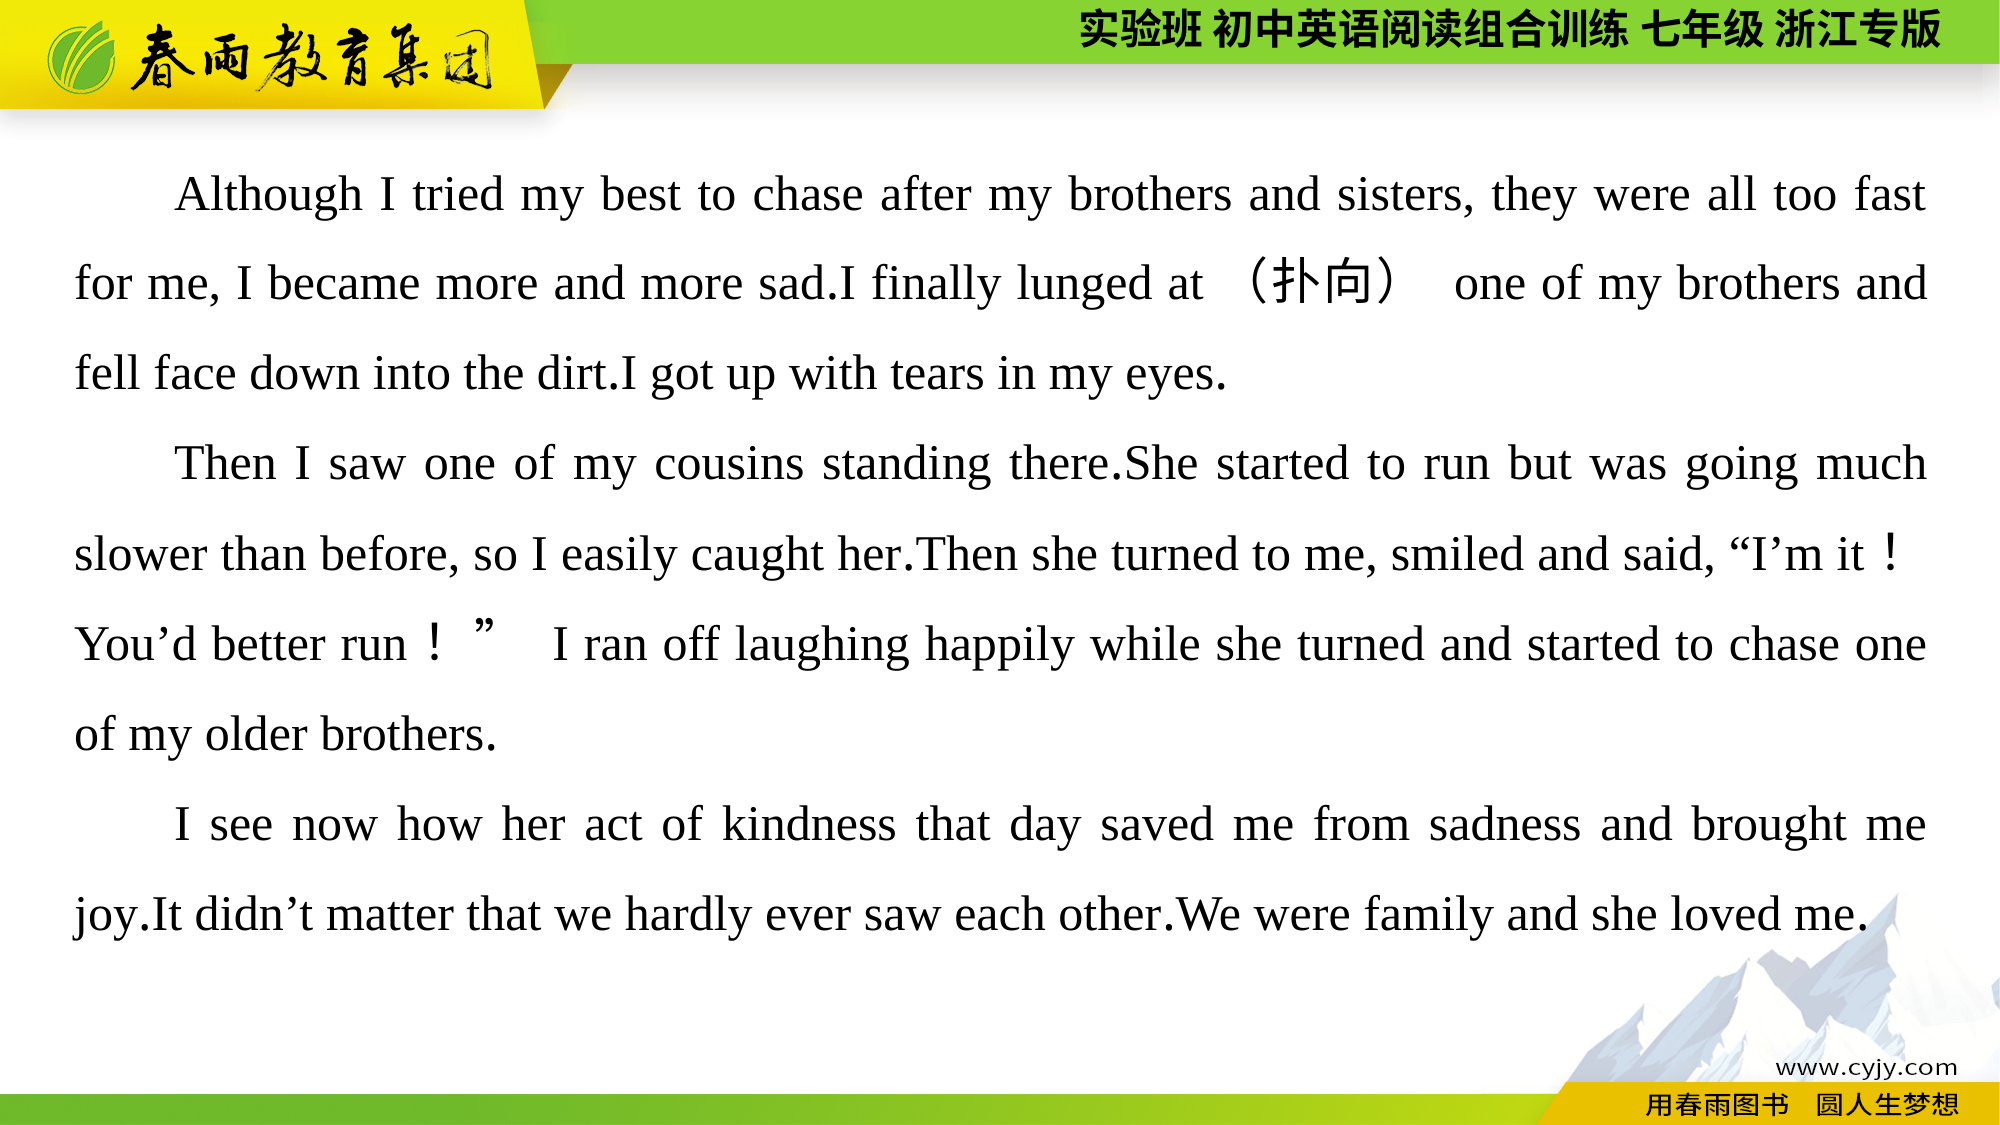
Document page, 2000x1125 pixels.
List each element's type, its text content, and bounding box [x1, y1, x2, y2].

list Although I tried my best to chase after my brothers and sisters, they were all too fast for me, I became more and more sad.I finally lunged at（扑向） one of my brothers and fell face down into the dirt.I got up with tears in my eyes. Then I saw one of my cousins standing there.She started to run but was going much slower than before, so I easily caught her.Then she turned to me, smiled and said, “I’m it！ You’d better run！” I ran off laughing happily while she turned and started to chase one of my older brothers. I see now how her act of kindness that day saved me from sadness and brought me joy.It didn’t matter that we hardly ever saw each other.We were family and she loved me. [59, 122, 1944, 944]
picture [0, 0, 2000, 1125]
